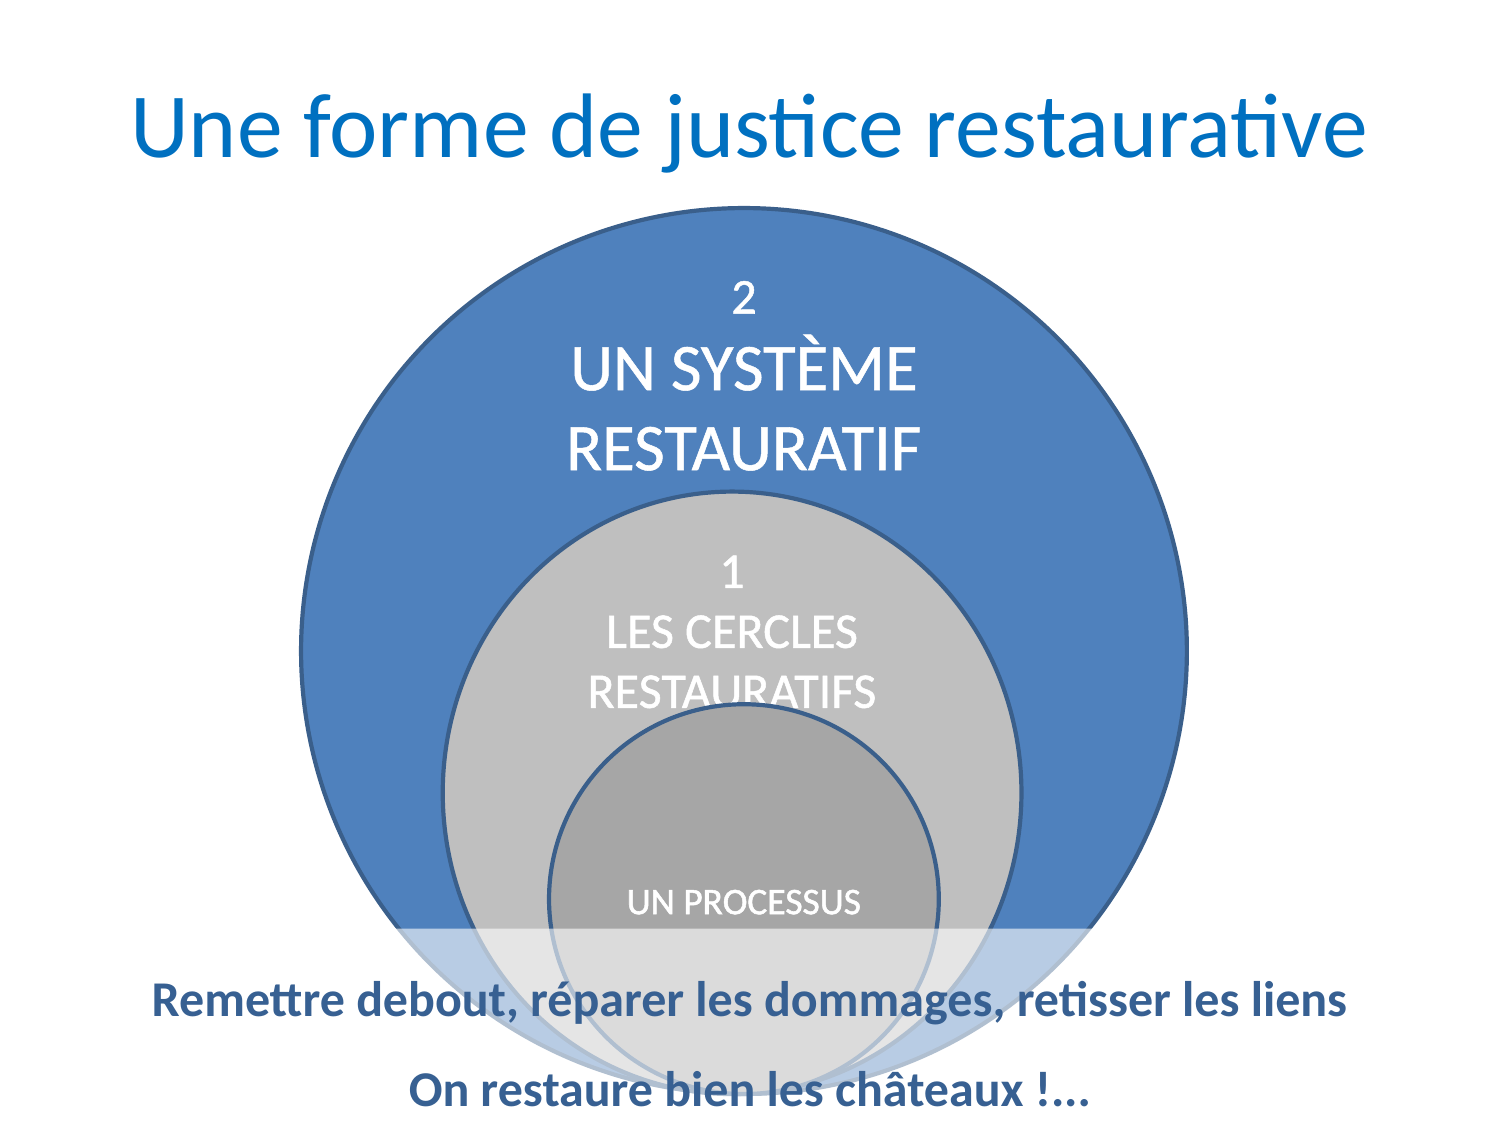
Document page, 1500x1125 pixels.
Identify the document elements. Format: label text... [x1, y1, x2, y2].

text_box 1 LES CERCLES RESTAURATIFS [440, 489, 1024, 928]
text_box 2 UN SYSTÈME RESTAURATIF [298, 205, 1189, 928]
text_box Remettre debout, réparer les dommages, retisser les liens On restaure bien les châteaux !... [0, 928, 1500, 1124]
title Une forme de justice restaurative [112, 0, 1388, 242]
text_box UN PROCESSUS [546, 702, 941, 928]
